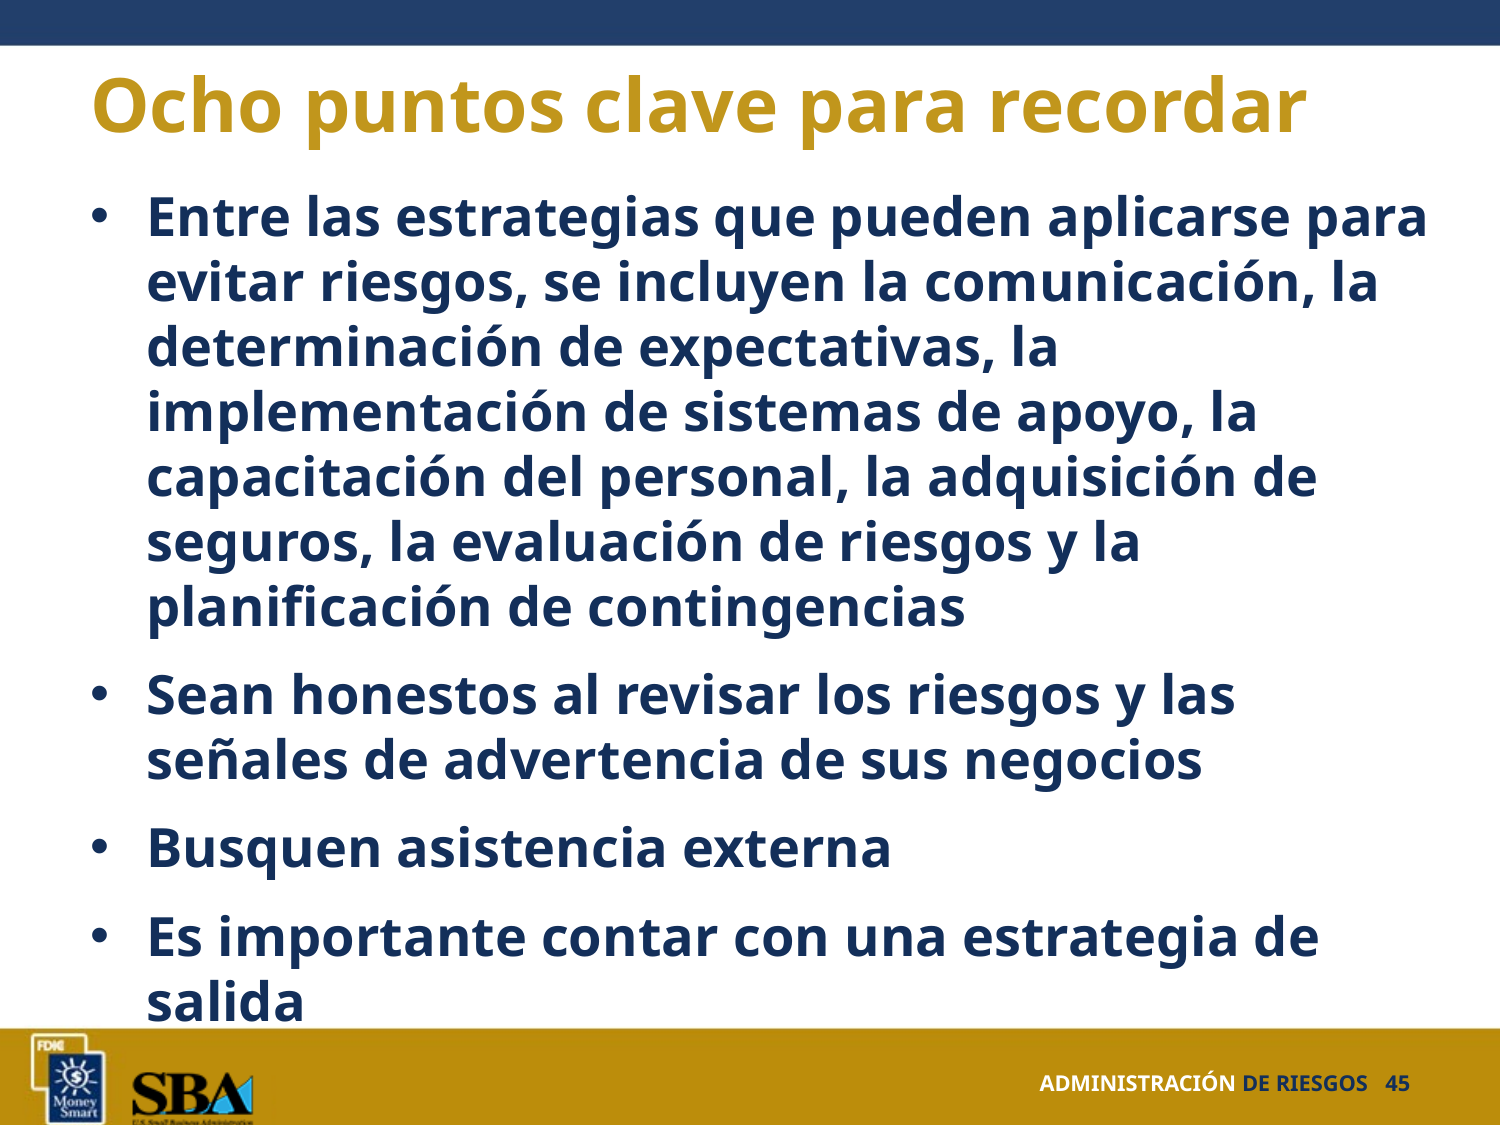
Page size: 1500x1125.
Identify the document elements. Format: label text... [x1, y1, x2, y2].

list Entre las estrategias que pueden aplicarse para evitar riesgos, se incluyen la comunicación, la determinación de expectativas, la implementación de sistemas de apoyo, la capacitación del personal, la adquisición de seguros, la evaluación de riesgos y la planificación de contingencias Sean honestos al revisar los riesgos y las señales de advertencia de sus negocios Busquen asistencia externa Es importante contar con una estrategia de salida [74, 174, 1463, 876]
title Ocho puntos clave para recordar [74, 49, 1426, 151]
picture [0, 0, 1500, 1125]
